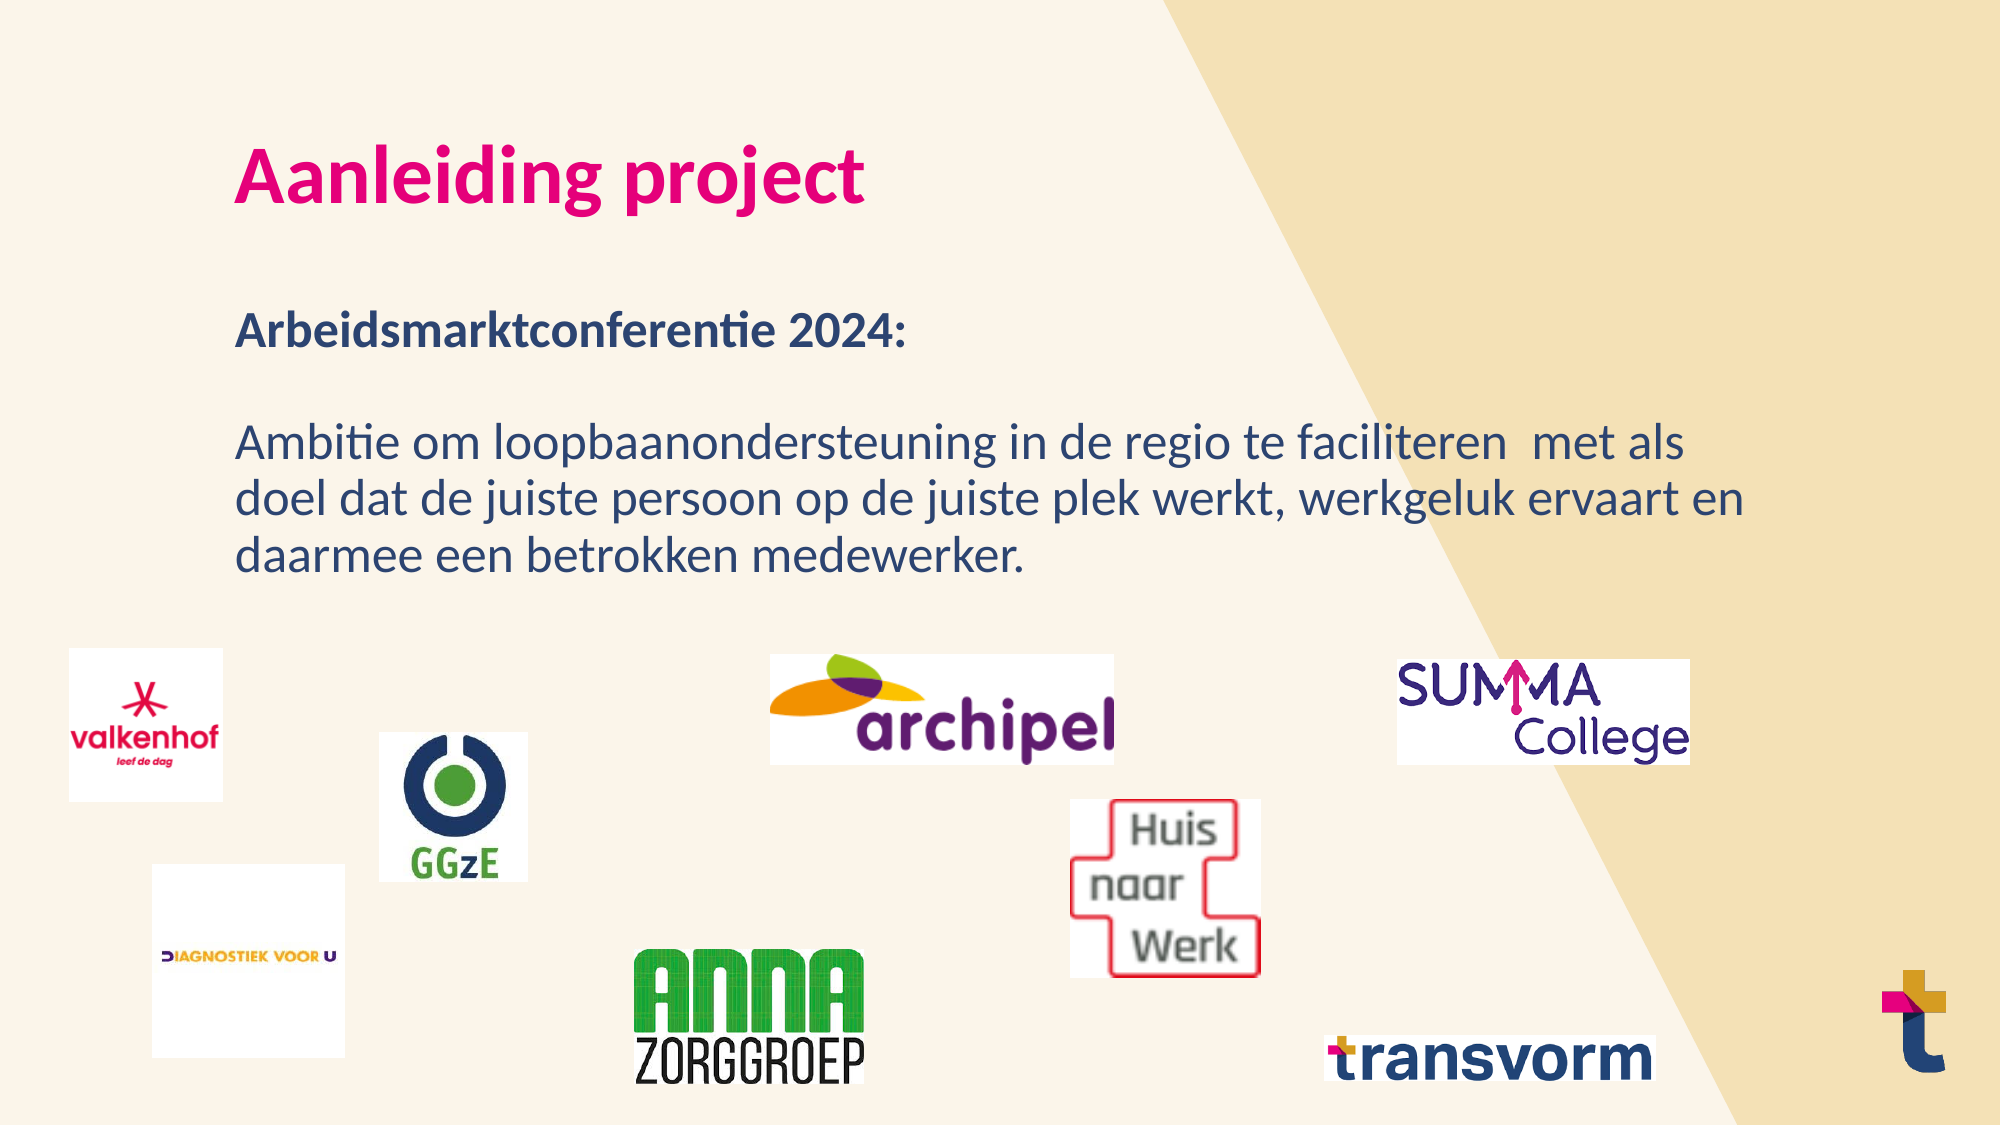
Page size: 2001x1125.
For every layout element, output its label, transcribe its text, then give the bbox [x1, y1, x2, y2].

picture [770, 654, 1114, 765]
picture [1323, 1035, 1656, 1081]
list Arbeidsmarktconferentie 2024: Ambitie om loopbaanondersteuning in de regio te faciliteren met als doel dat de juiste persoon op de juiste plek werkt, werkgeluk ervaart en daarmee een betrokken medewerker. [235, 301, 1786, 753]
picture [1070, 799, 1261, 978]
picture [379, 732, 528, 882]
title Aanleiding project [235, 147, 1786, 301]
picture [1396, 659, 1690, 765]
picture [1863, 945, 1969, 1094]
picture [152, 864, 345, 1058]
picture [69, 648, 223, 802]
picture [634, 949, 864, 1084]
